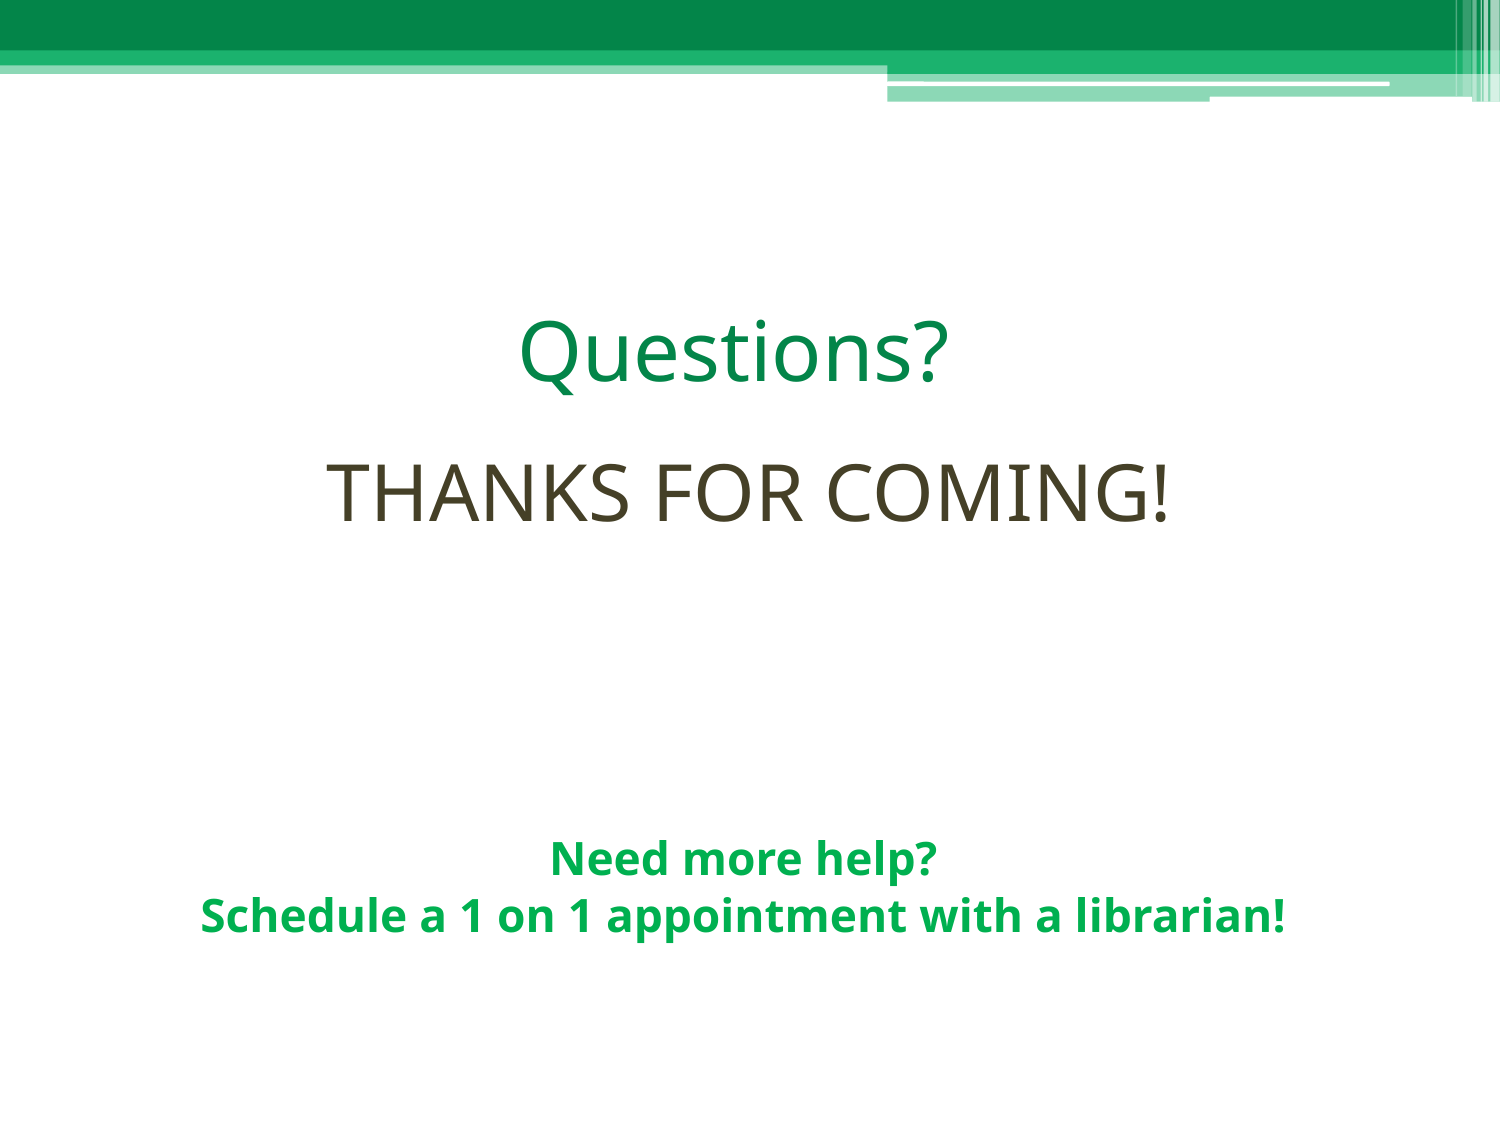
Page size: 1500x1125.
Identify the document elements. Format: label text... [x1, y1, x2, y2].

title Questions? [502, 262, 990, 435]
list THANKS FOR COMING! Need more help? Schedule a 1 on 1 appointment with a librarian! [75, 434, 1418, 950]
